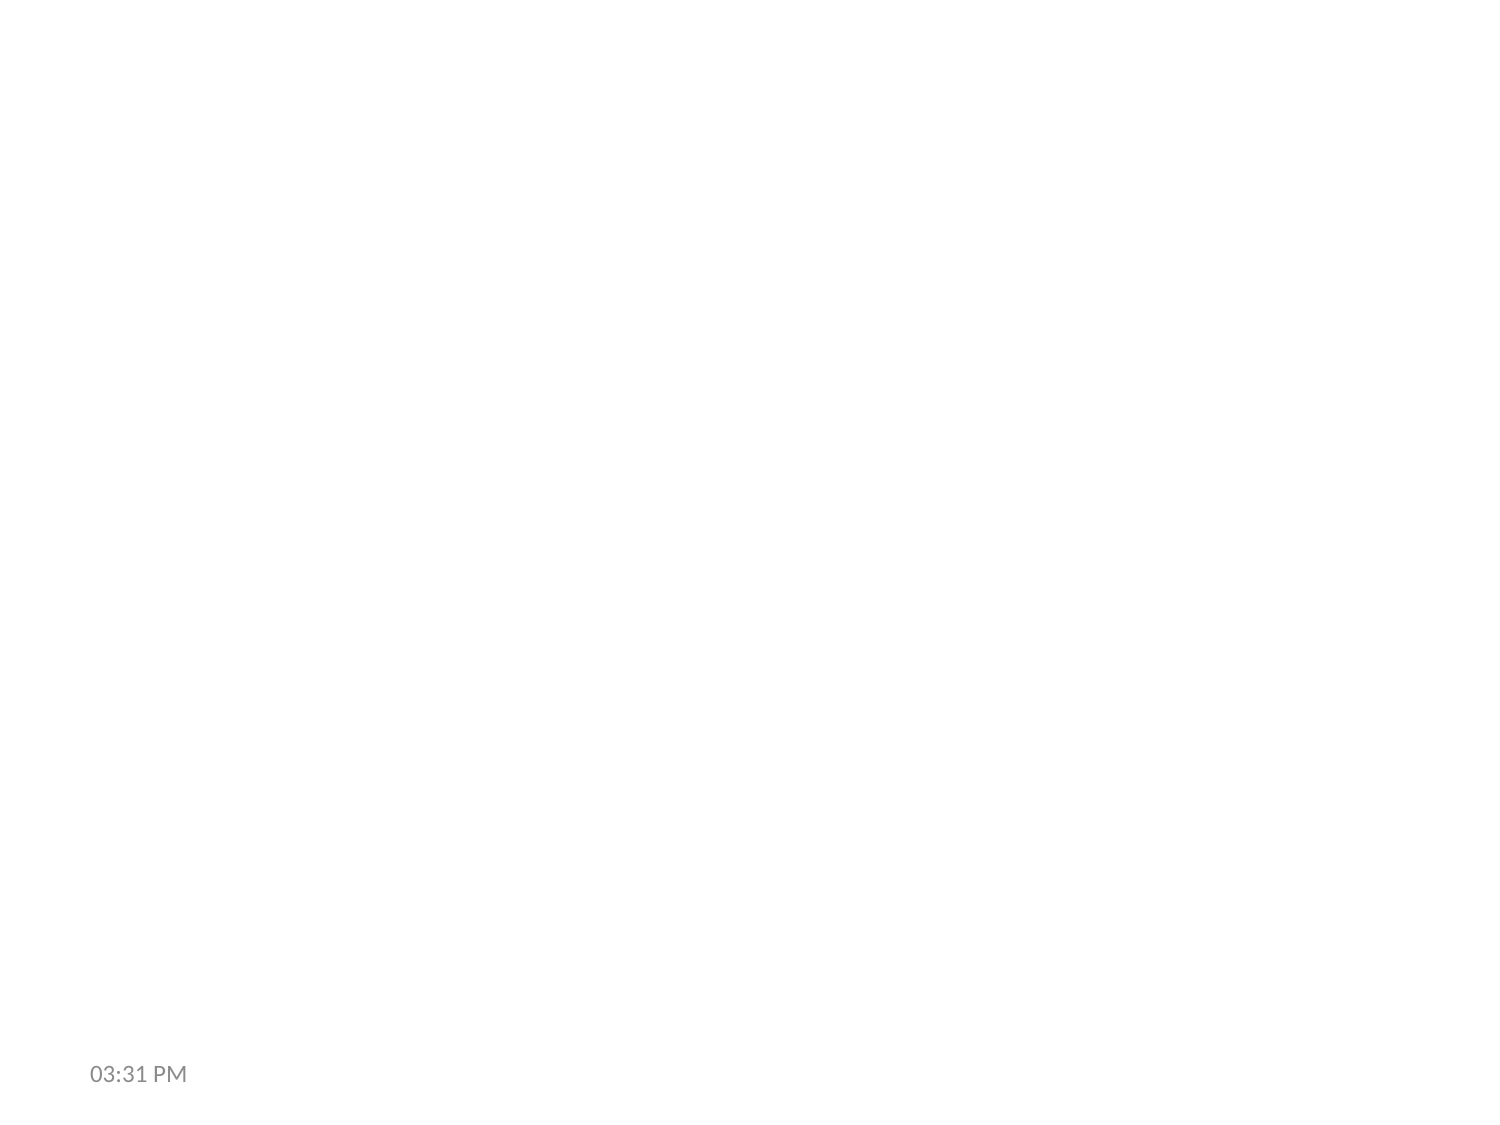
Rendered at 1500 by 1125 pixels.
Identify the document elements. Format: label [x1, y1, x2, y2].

slide_number [75, 1042, 425, 1103]
